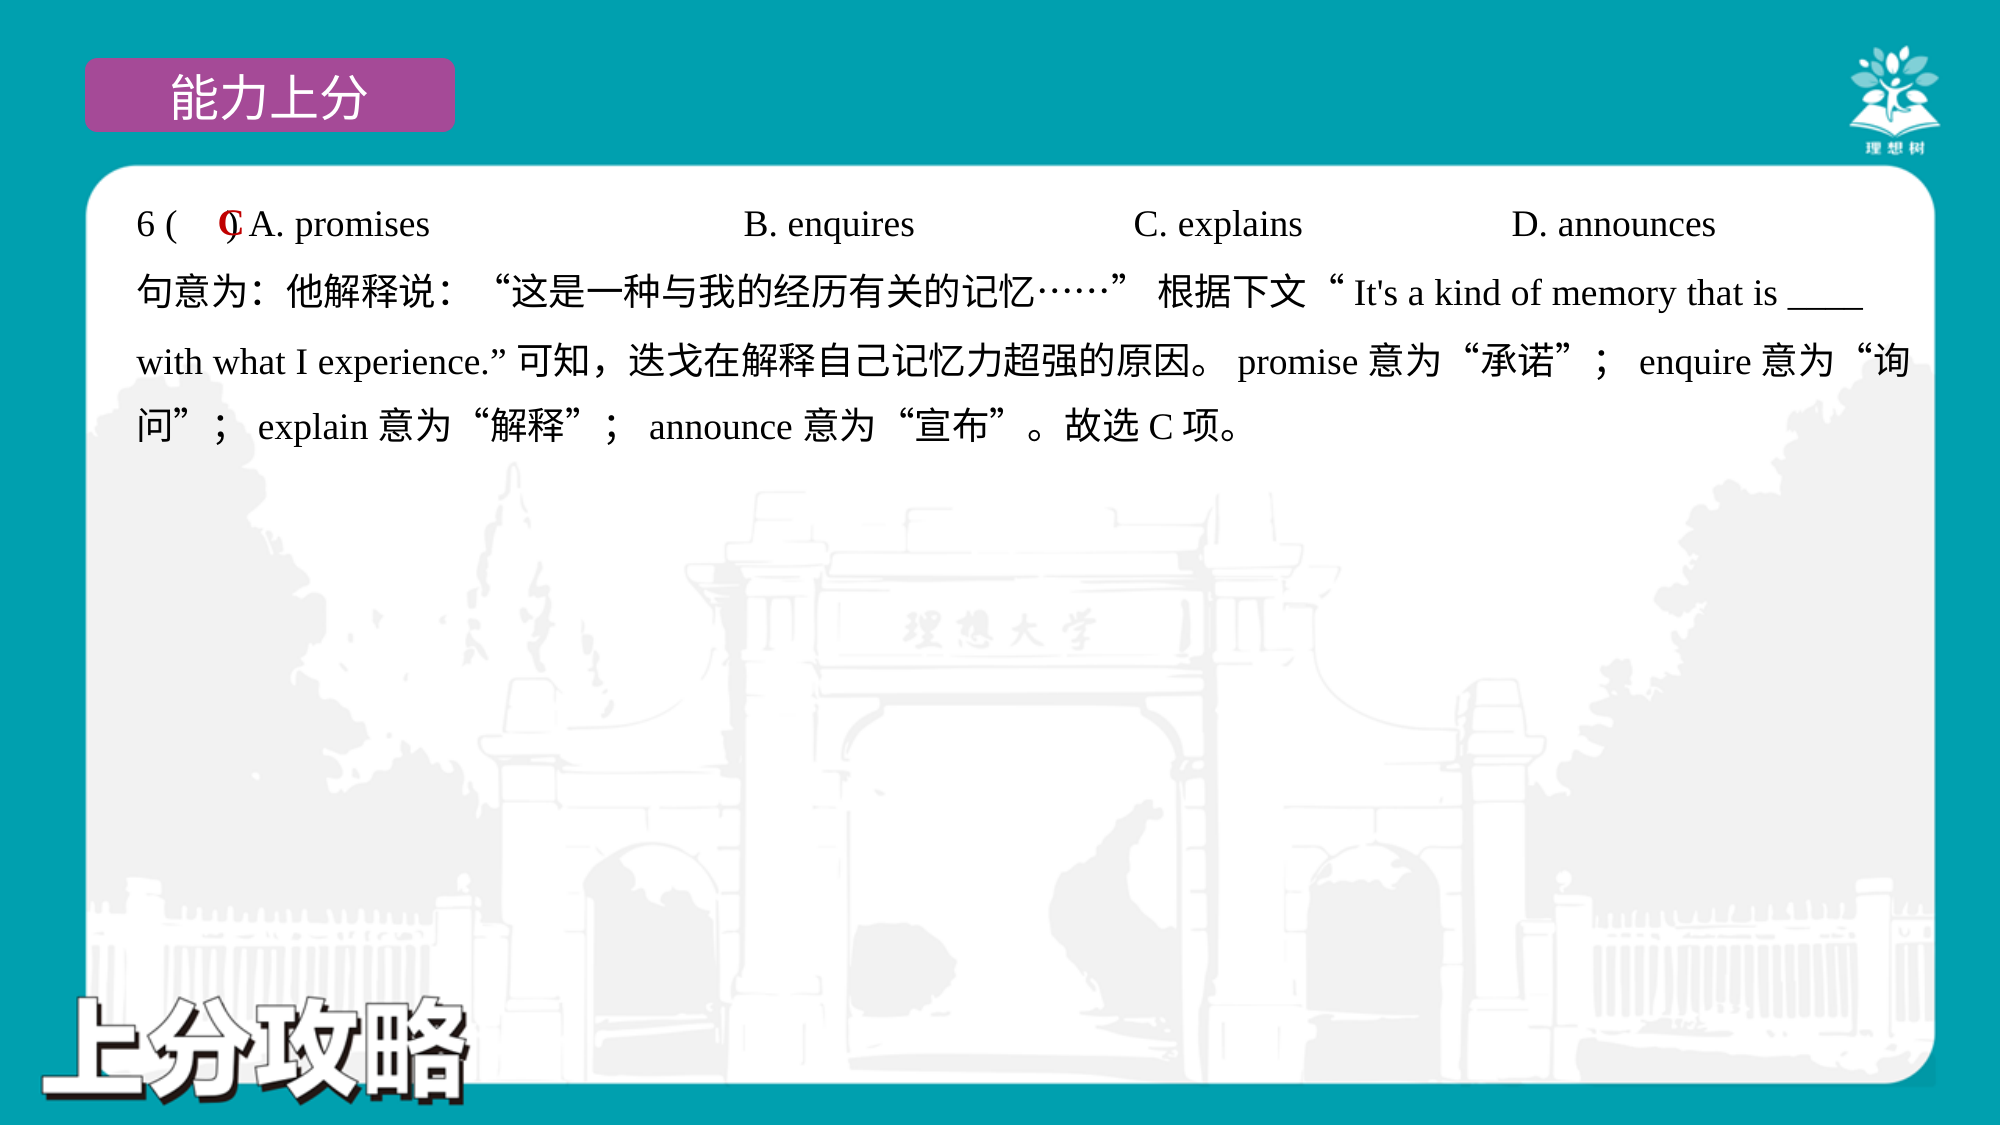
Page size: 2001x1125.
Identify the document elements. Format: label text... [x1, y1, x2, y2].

text_box C [204, 176, 259, 236]
picture [0, 0, 2000, 1125]
text_box 句意为：他解释说：“这是一种与我的经历有关的记忆……” 根据下文“It's a kind of memory that is ____ with what I experience.”可知，迭戈在解释自己记忆力超强的原因。promise意为“承诺”；enquire意为“询 问”；explain意为“解释”；announce意为“宣布”。故选C项。 [136, 244, 1865, 441]
text_box 6 ( ) A. promises B. enquires C. explains D. announces [136, 176, 1865, 237]
